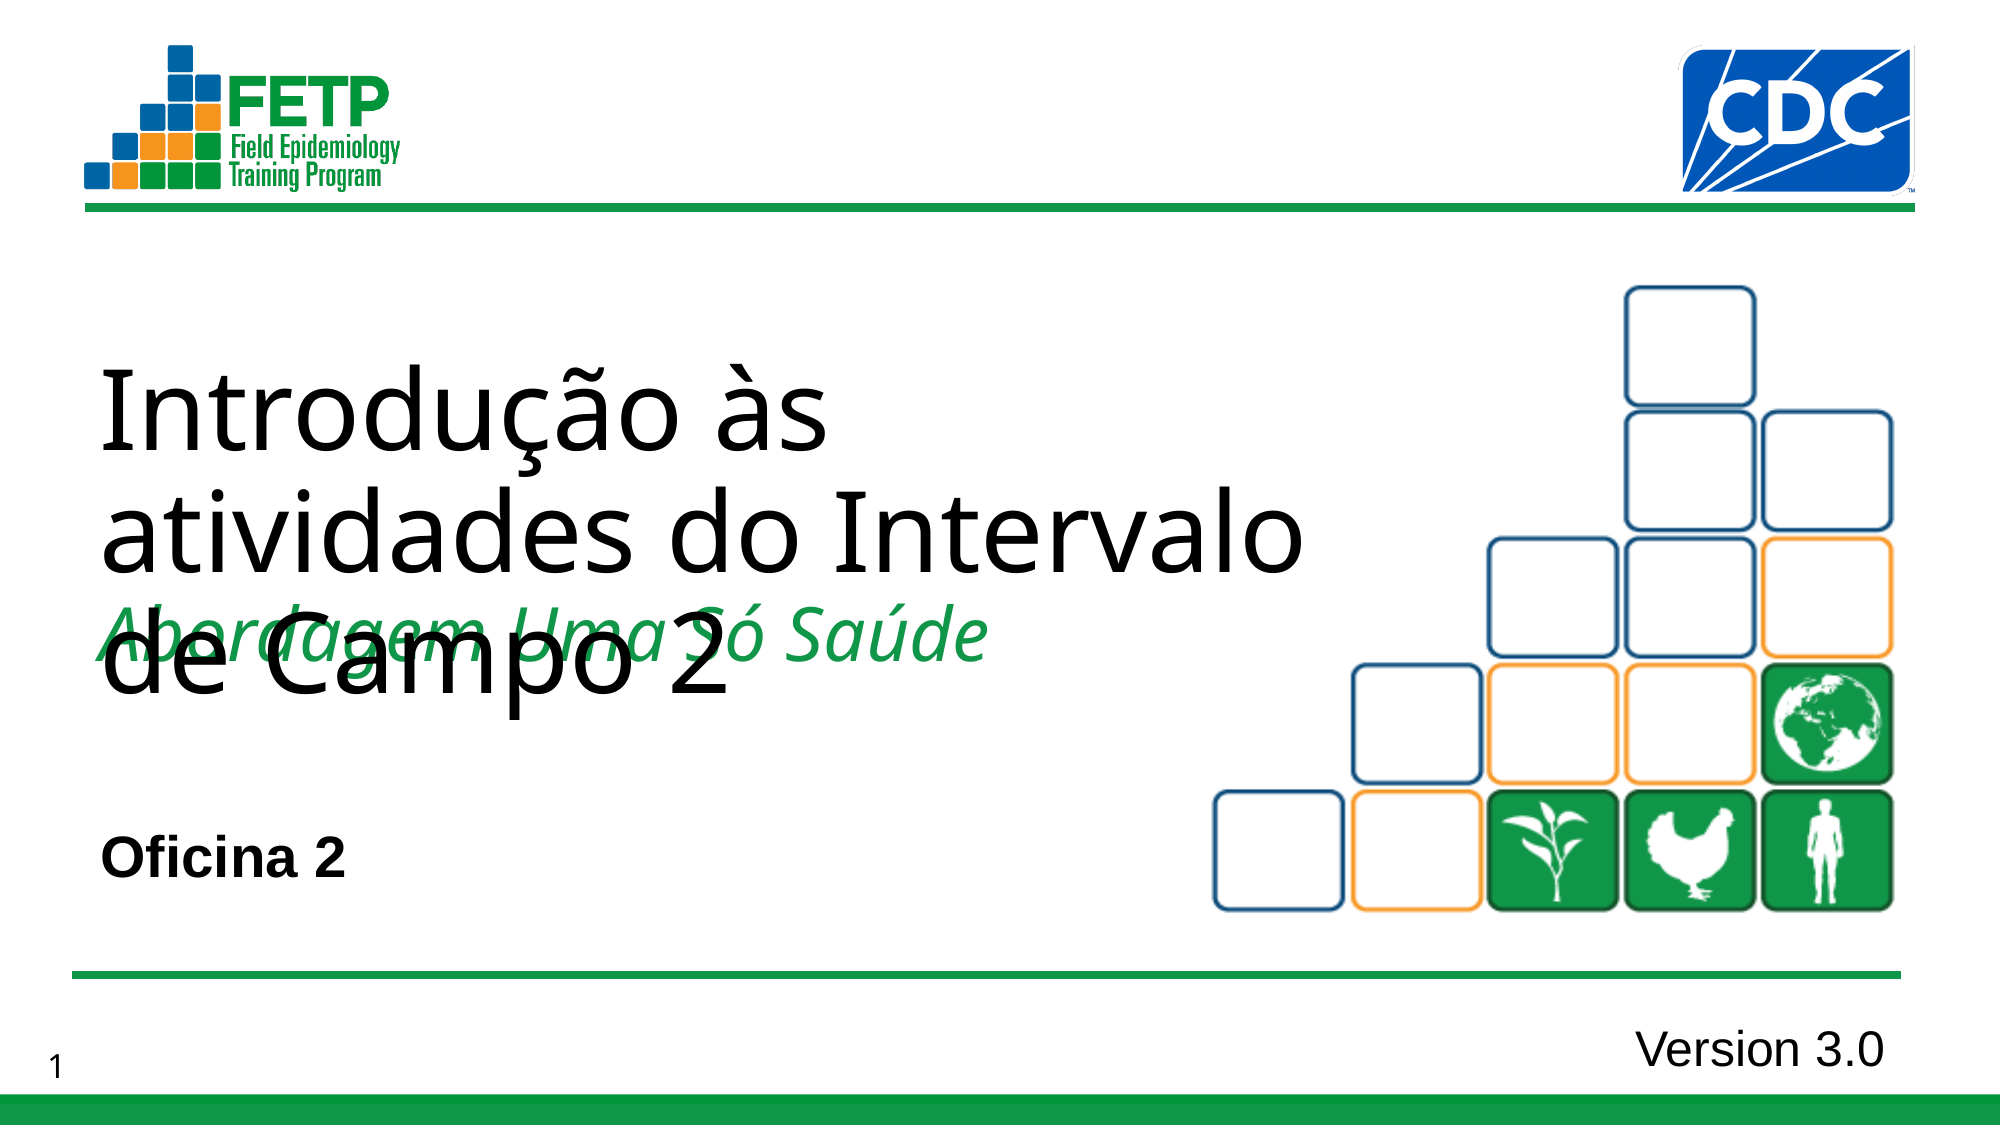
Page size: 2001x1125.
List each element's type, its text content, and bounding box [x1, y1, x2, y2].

picture [84, 45, 400, 192]
list Oficina 2 [85, 812, 574, 898]
list Introdução às atividades do Intervalo de Campo 2 [84, 346, 1393, 607]
picture [1186, 254, 1915, 928]
picture [1678, 45, 1915, 196]
